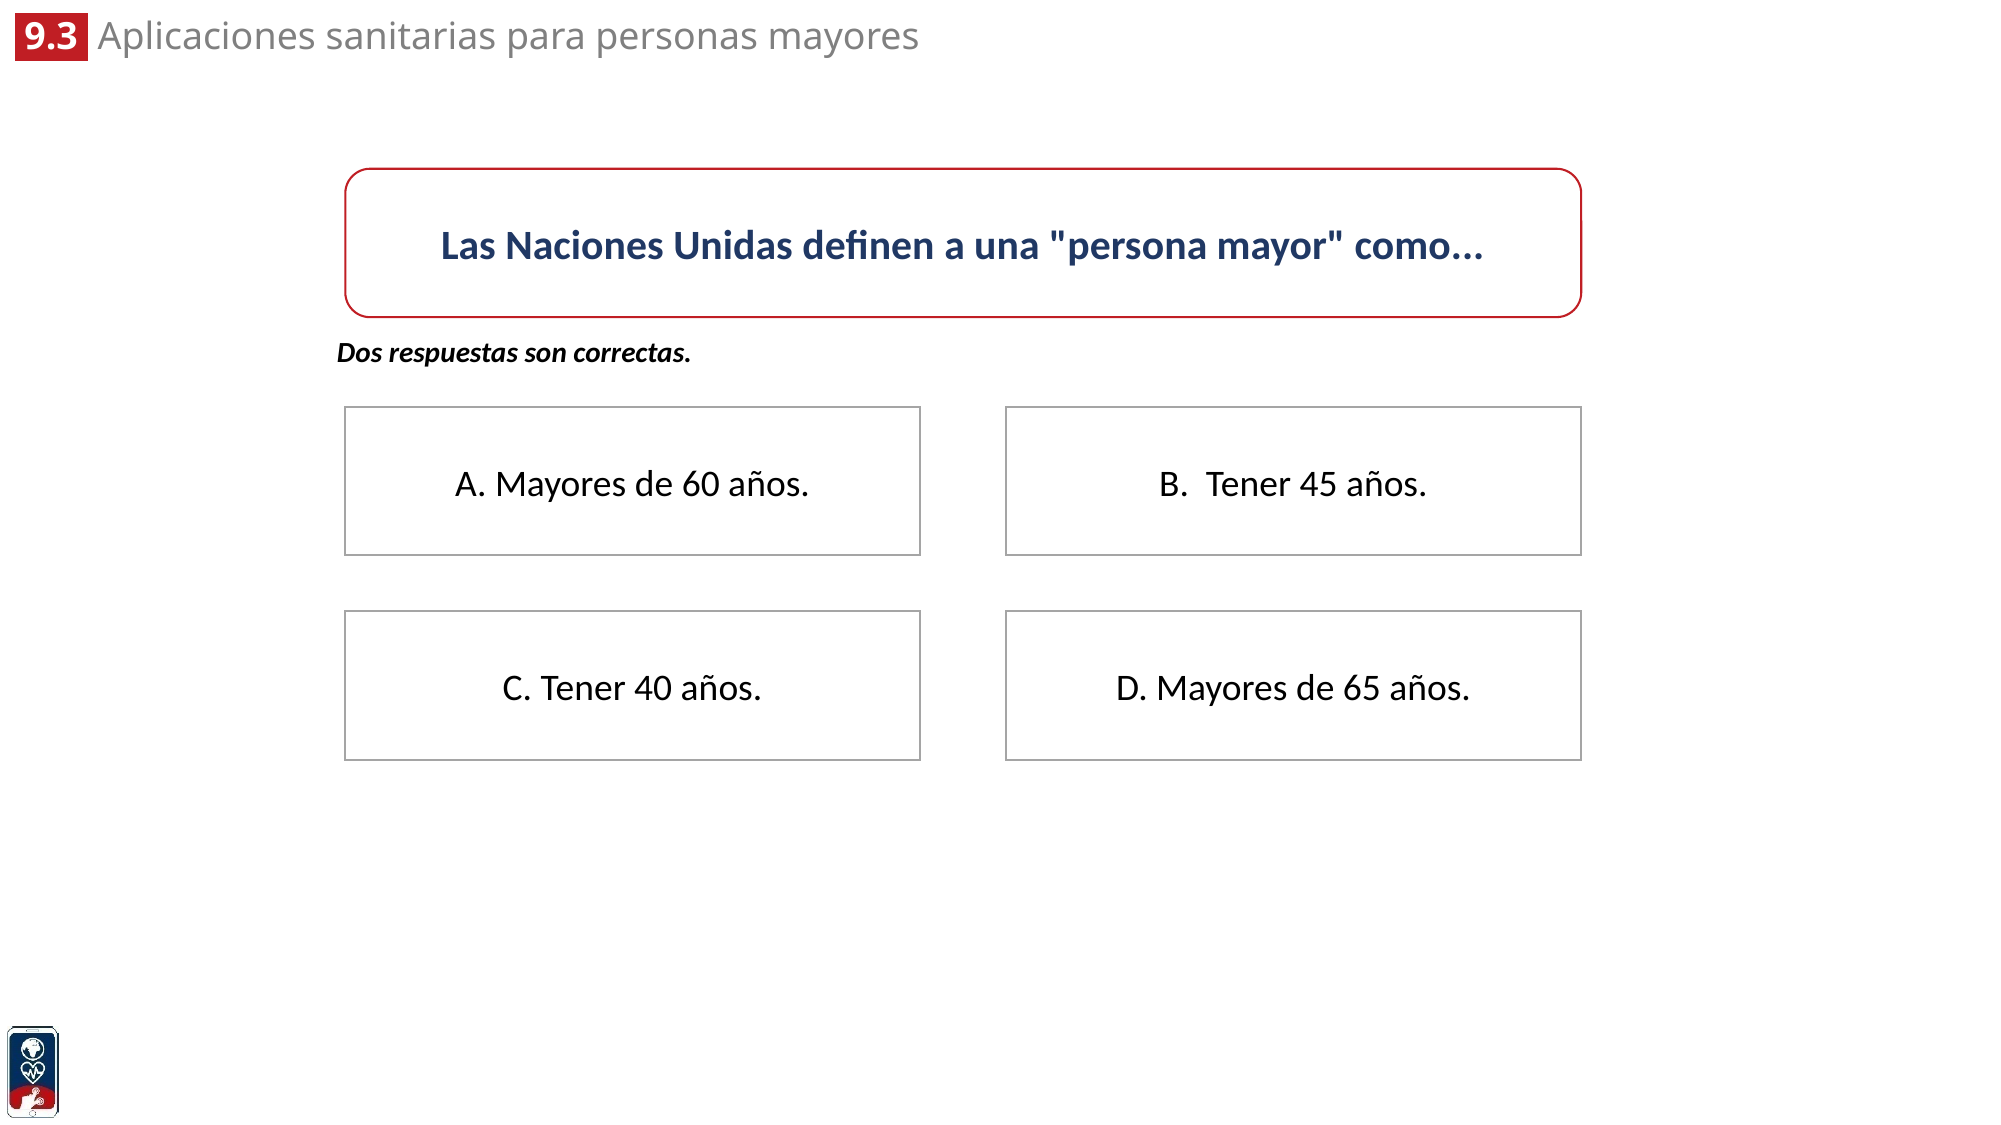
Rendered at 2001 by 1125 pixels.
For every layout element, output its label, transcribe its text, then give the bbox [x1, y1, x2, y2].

text_box A. Mayores de 60 años. [344, 406, 921, 556]
text_box Dos respuestas son correctas. [322, 325, 707, 376]
text_box Las Naciones Unidas definen a una "persona mayor" como... [344, 167, 1583, 319]
text_box B. Tener 45 años. [1005, 406, 1582, 556]
text_box D. Mayores de 65 años. [1005, 610, 1582, 761]
text_box C. Tener 40 años. [344, 610, 921, 761]
picture [7, 1026, 59, 1118]
